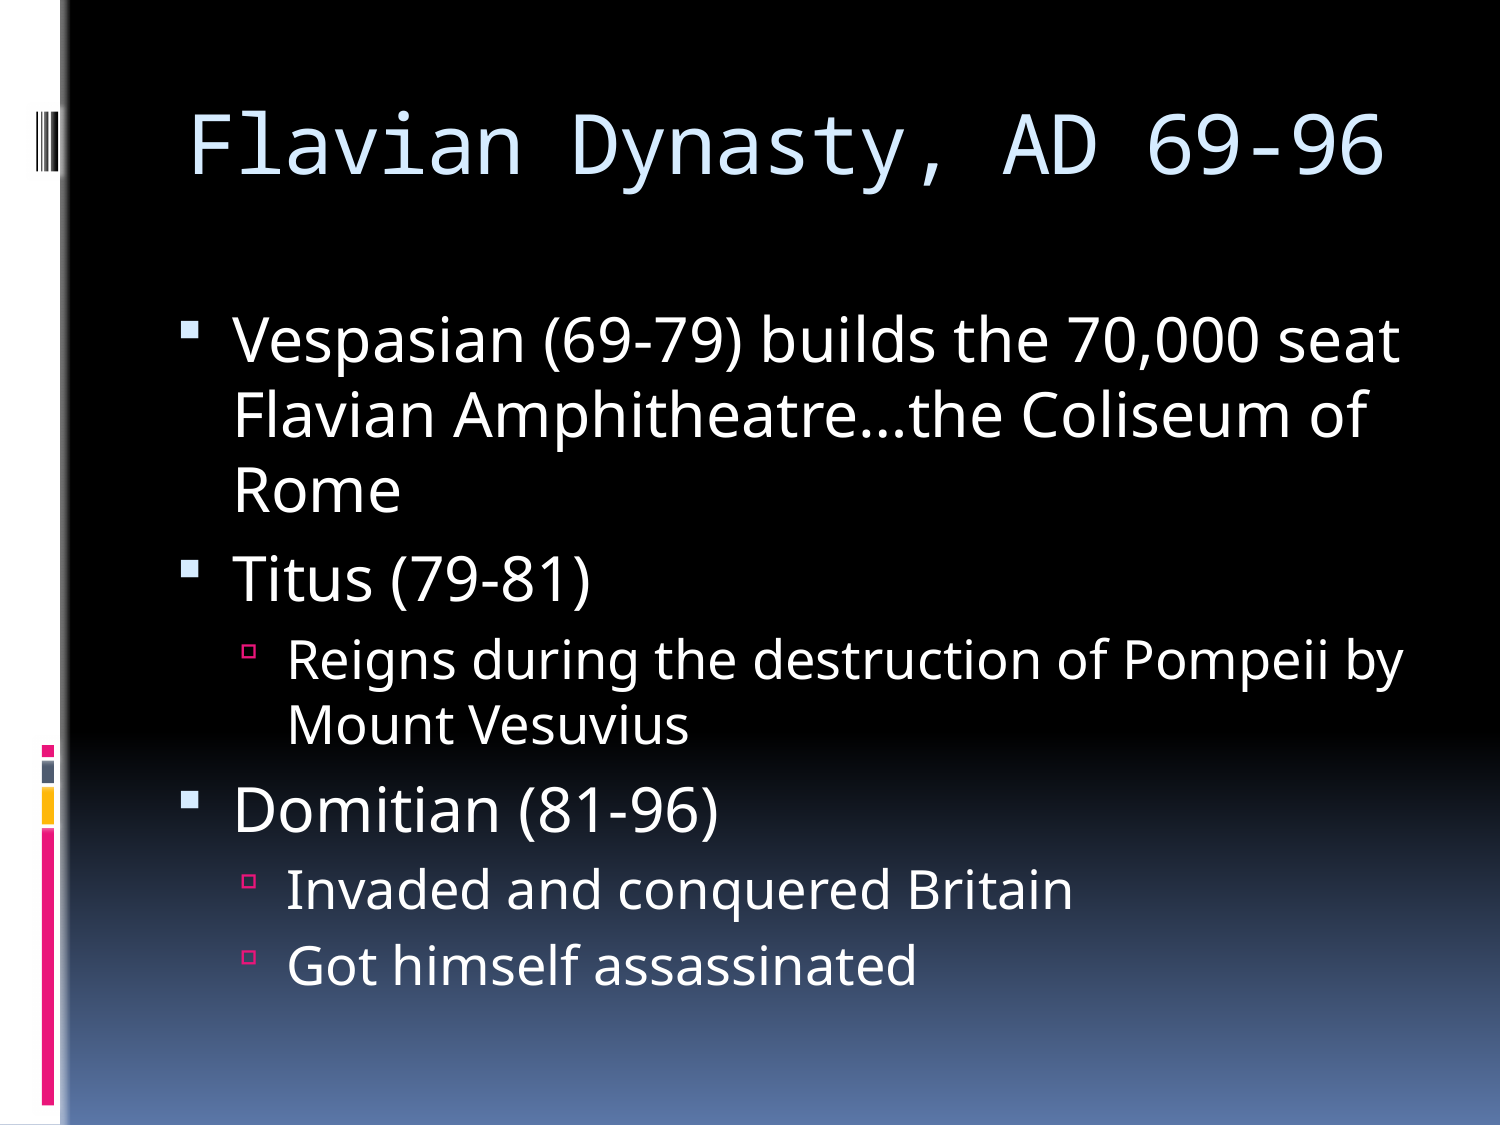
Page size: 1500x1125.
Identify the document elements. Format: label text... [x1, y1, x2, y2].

title Flavian Dynasty, AD 69-96 [150, 83, 1425, 234]
list Vespasian (69-79) builds the 70,000 seat Flavian Amphitheatre…the Coliseum of Rome Titus (79-81) Reigns during the destruction of Pompeii by Mount Vesuvius Domitian (81-96) Invaded and conquered Britain Got himself assassinated [150, 292, 1425, 1043]
